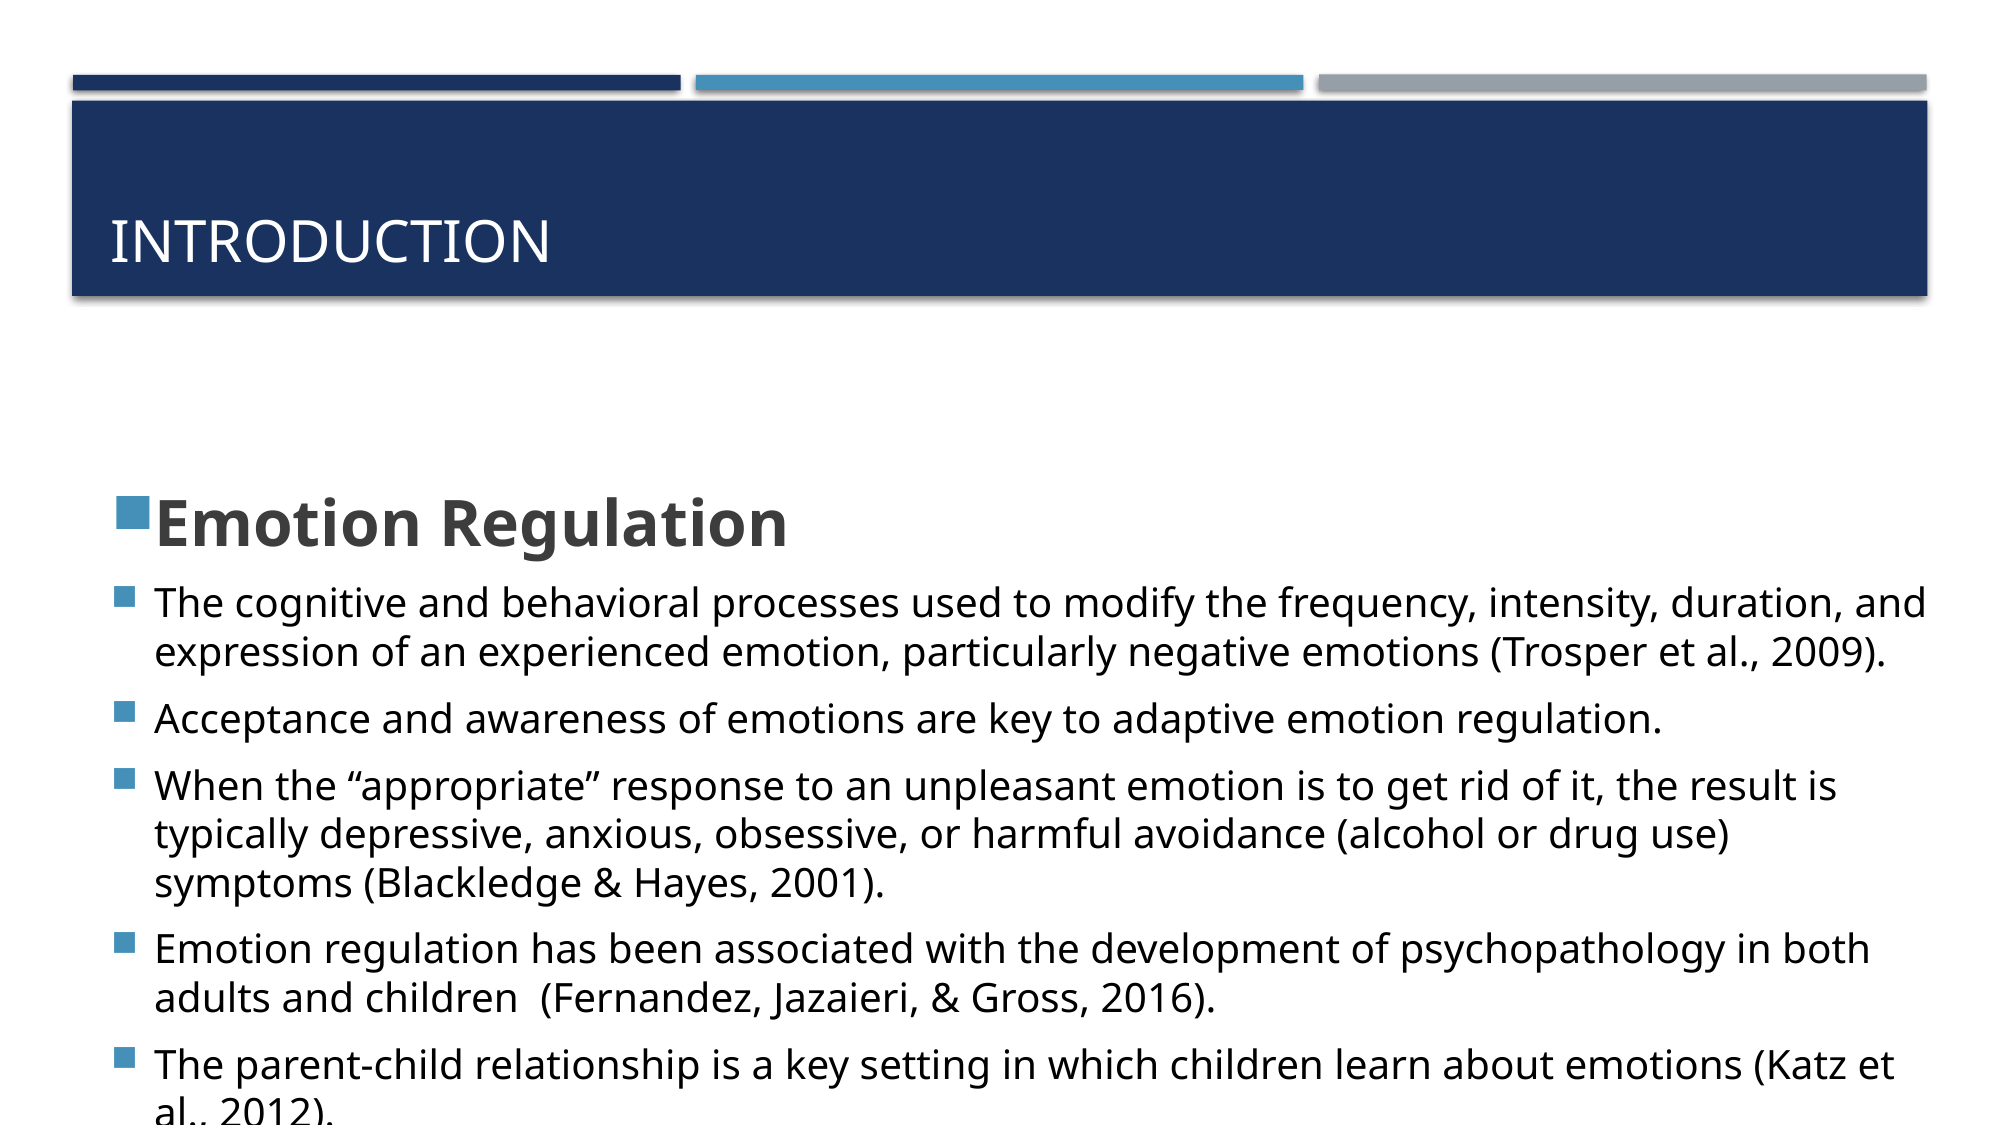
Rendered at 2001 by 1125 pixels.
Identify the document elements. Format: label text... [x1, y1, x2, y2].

title Introduction [95, 115, 1905, 282]
list Emotion Regulation The cognitive and behavioral processes used to modify the frequency, intensity, duration, and expression of an experienced emotion, particularly negative emotions (Trosper et al., 2009). Acceptance and awareness of emotions are key to adaptive emotion regulation. When the “appropriate” response to an unpleasant emotion is to get rid of it, the result is typically depressive, anxious, obsessive, or harmful avoidance (alcohol or drug use) symptoms (Blackledge & Hayes, 2001). Emotion regulation has been associated with the development of psychopathology in both adults and children (Fernandez, Jazaieri, & Gross, 2016). The parent-child relationship is a key setting in which children learn about emotions (Katz et al., 2012). [95, 474, 1950, 1125]
